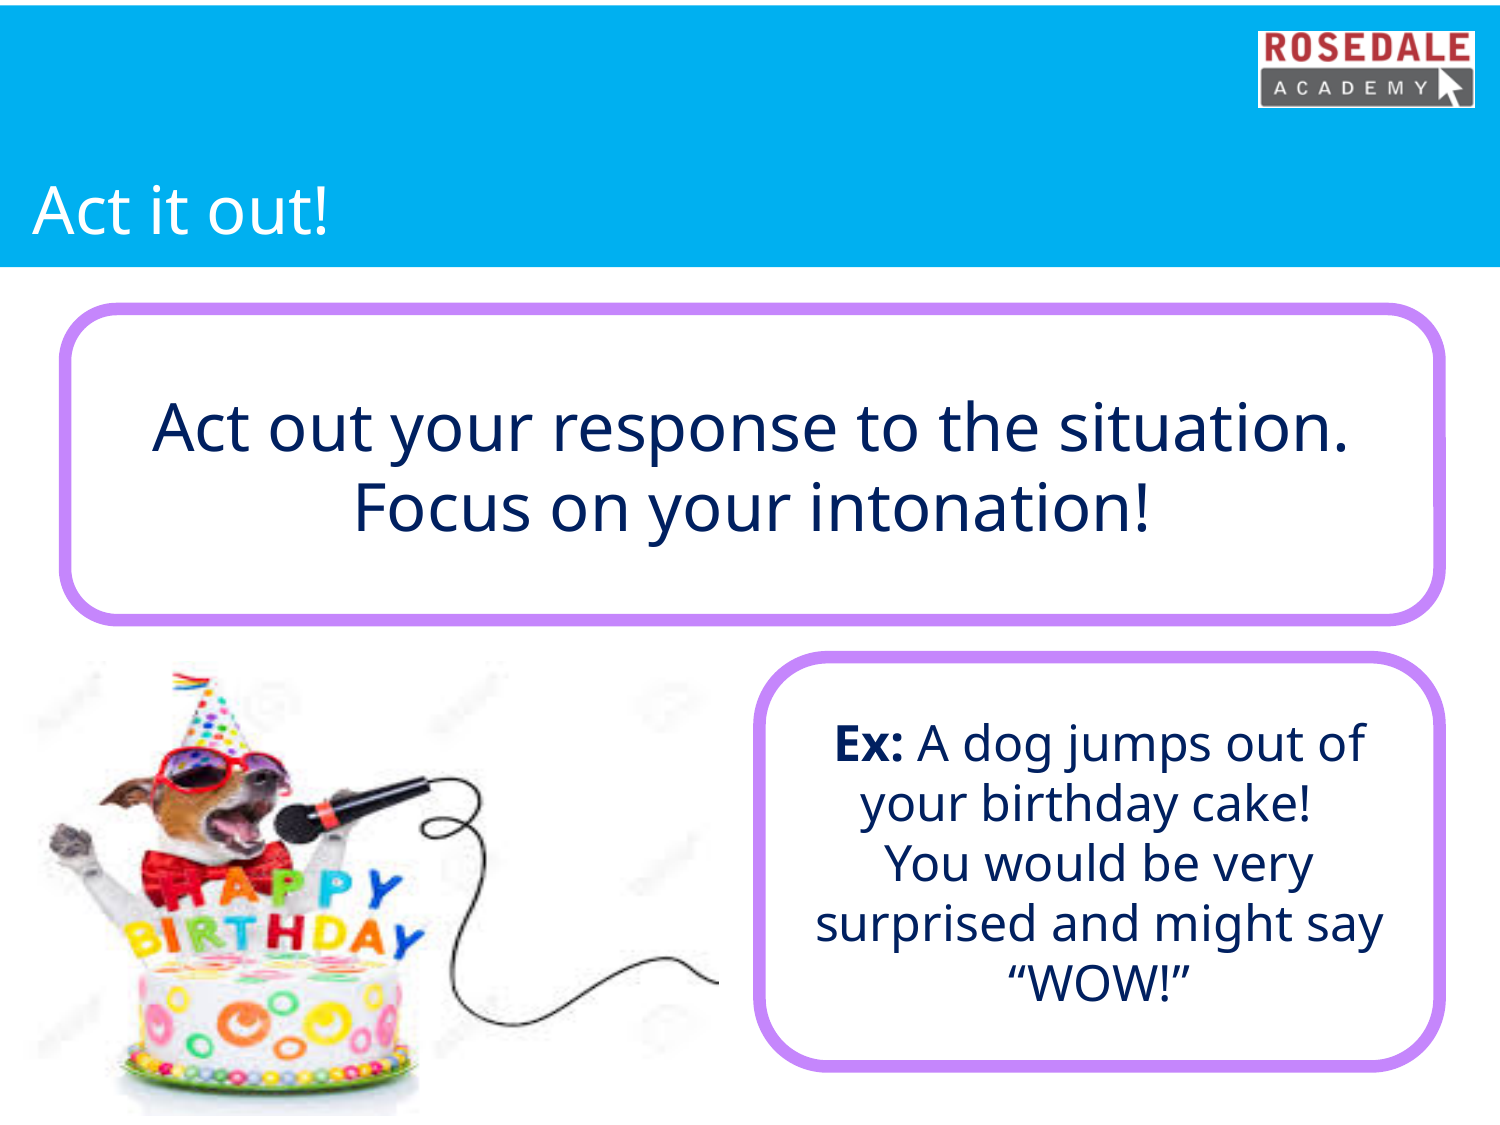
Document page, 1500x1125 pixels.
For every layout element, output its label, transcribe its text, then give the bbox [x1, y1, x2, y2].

picture [17, 661, 719, 1116]
text_box Act out your response to the situation. Focus on your intonation! [63, 307, 1441, 622]
text_box Ex: A dog jumps out of your birthday cake! You would be very surprised and might say “WOW!” [758, 656, 1441, 1068]
text_box Act it out! [17, 160, 1500, 256]
text_box [0, 4, 1500, 268]
picture [1259, 32, 1474, 107]
